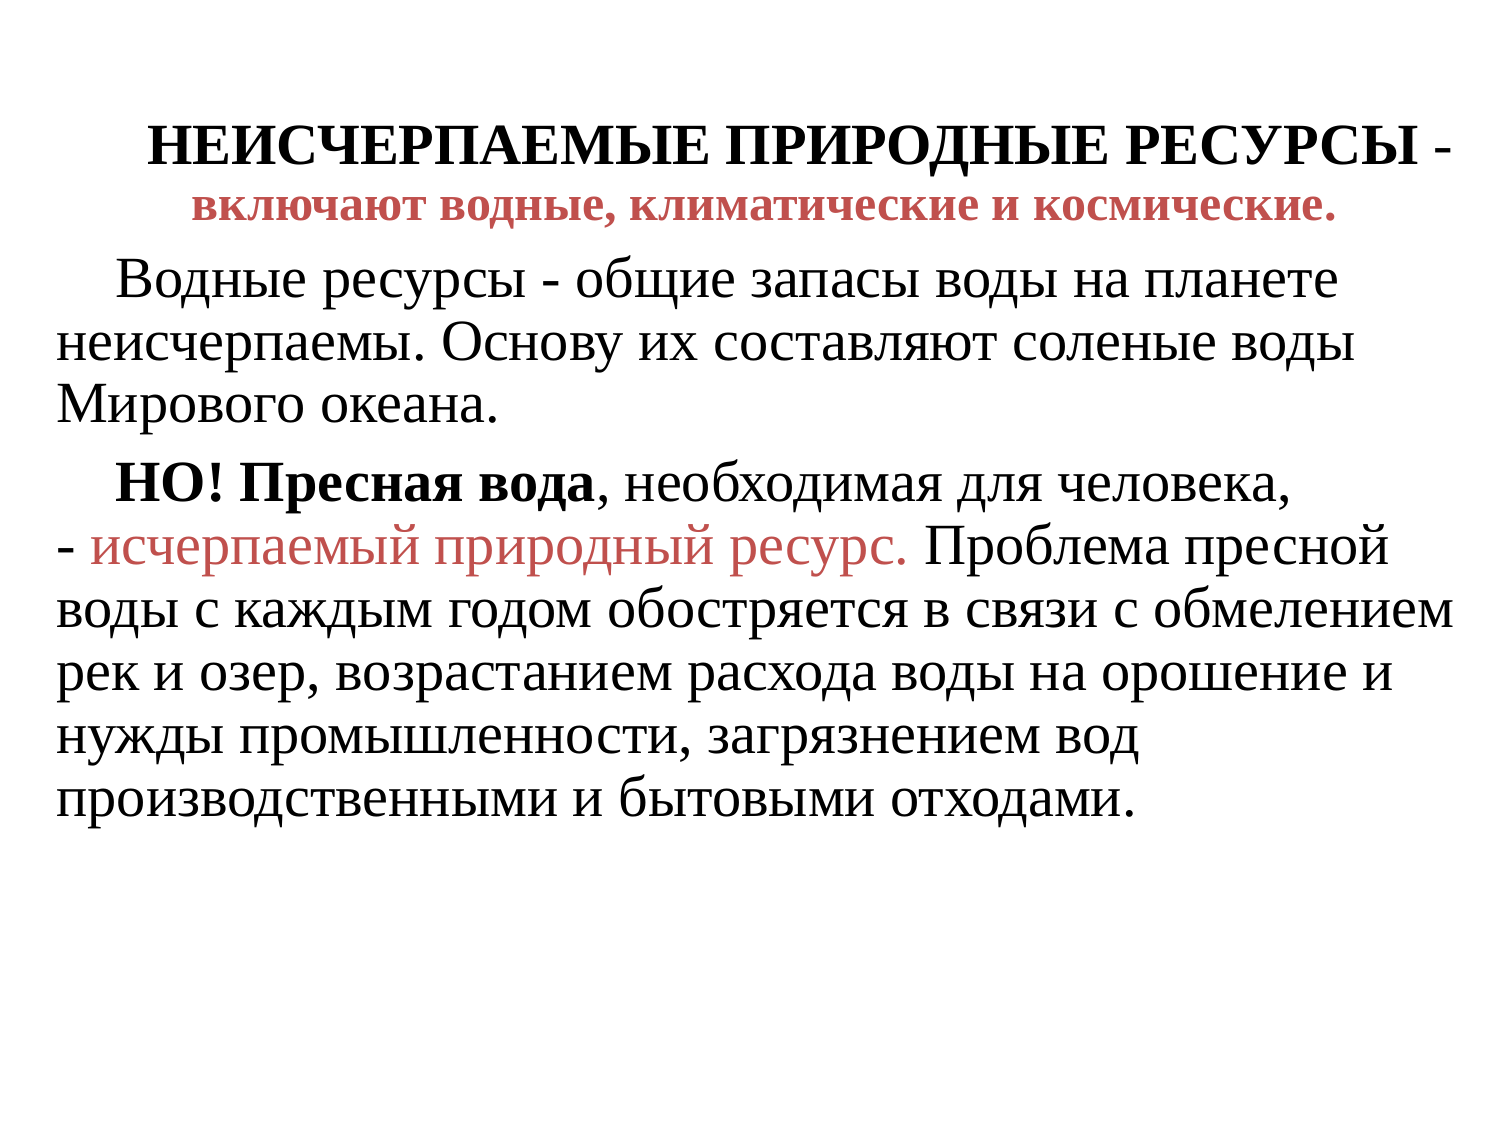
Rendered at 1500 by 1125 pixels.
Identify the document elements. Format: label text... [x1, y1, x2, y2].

list НЕИСЧЕРПАЕМЫЕ ПРИРОДНЫЕ РЕСУРСЫ - включают водные, климатические и космические. Водные ресурсы - общие запасы воды на планете неисчерпаемы. Основу их составляют соленые воды Мирового океана. НО! Пресная вода, необходимая для человека, - исчерпаемый природный ресурс. Проблема пресной воды с каждым годом обостряется в связи с обмелением рек и озер, возрастанием расхода воды на орошение и нужды промышленности, загрязнением вод производственными и бытовыми отходами. [41, 31, 1500, 1094]
